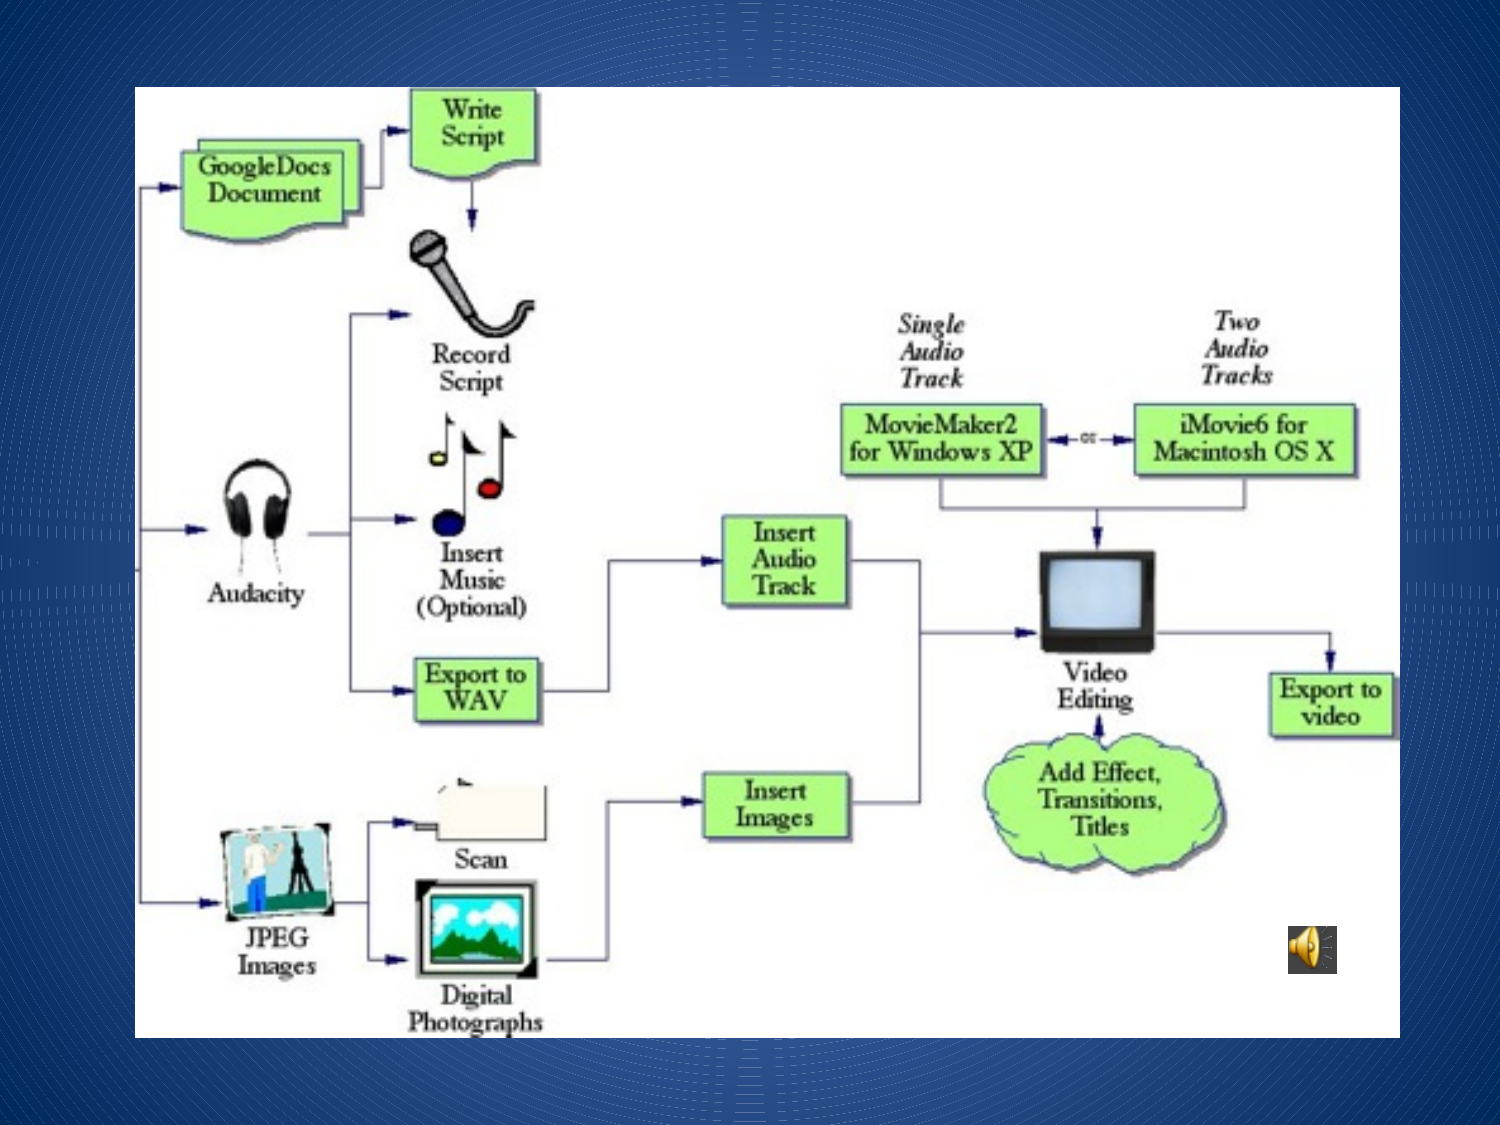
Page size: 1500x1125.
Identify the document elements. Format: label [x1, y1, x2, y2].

picture [134, 87, 1401, 1038]
